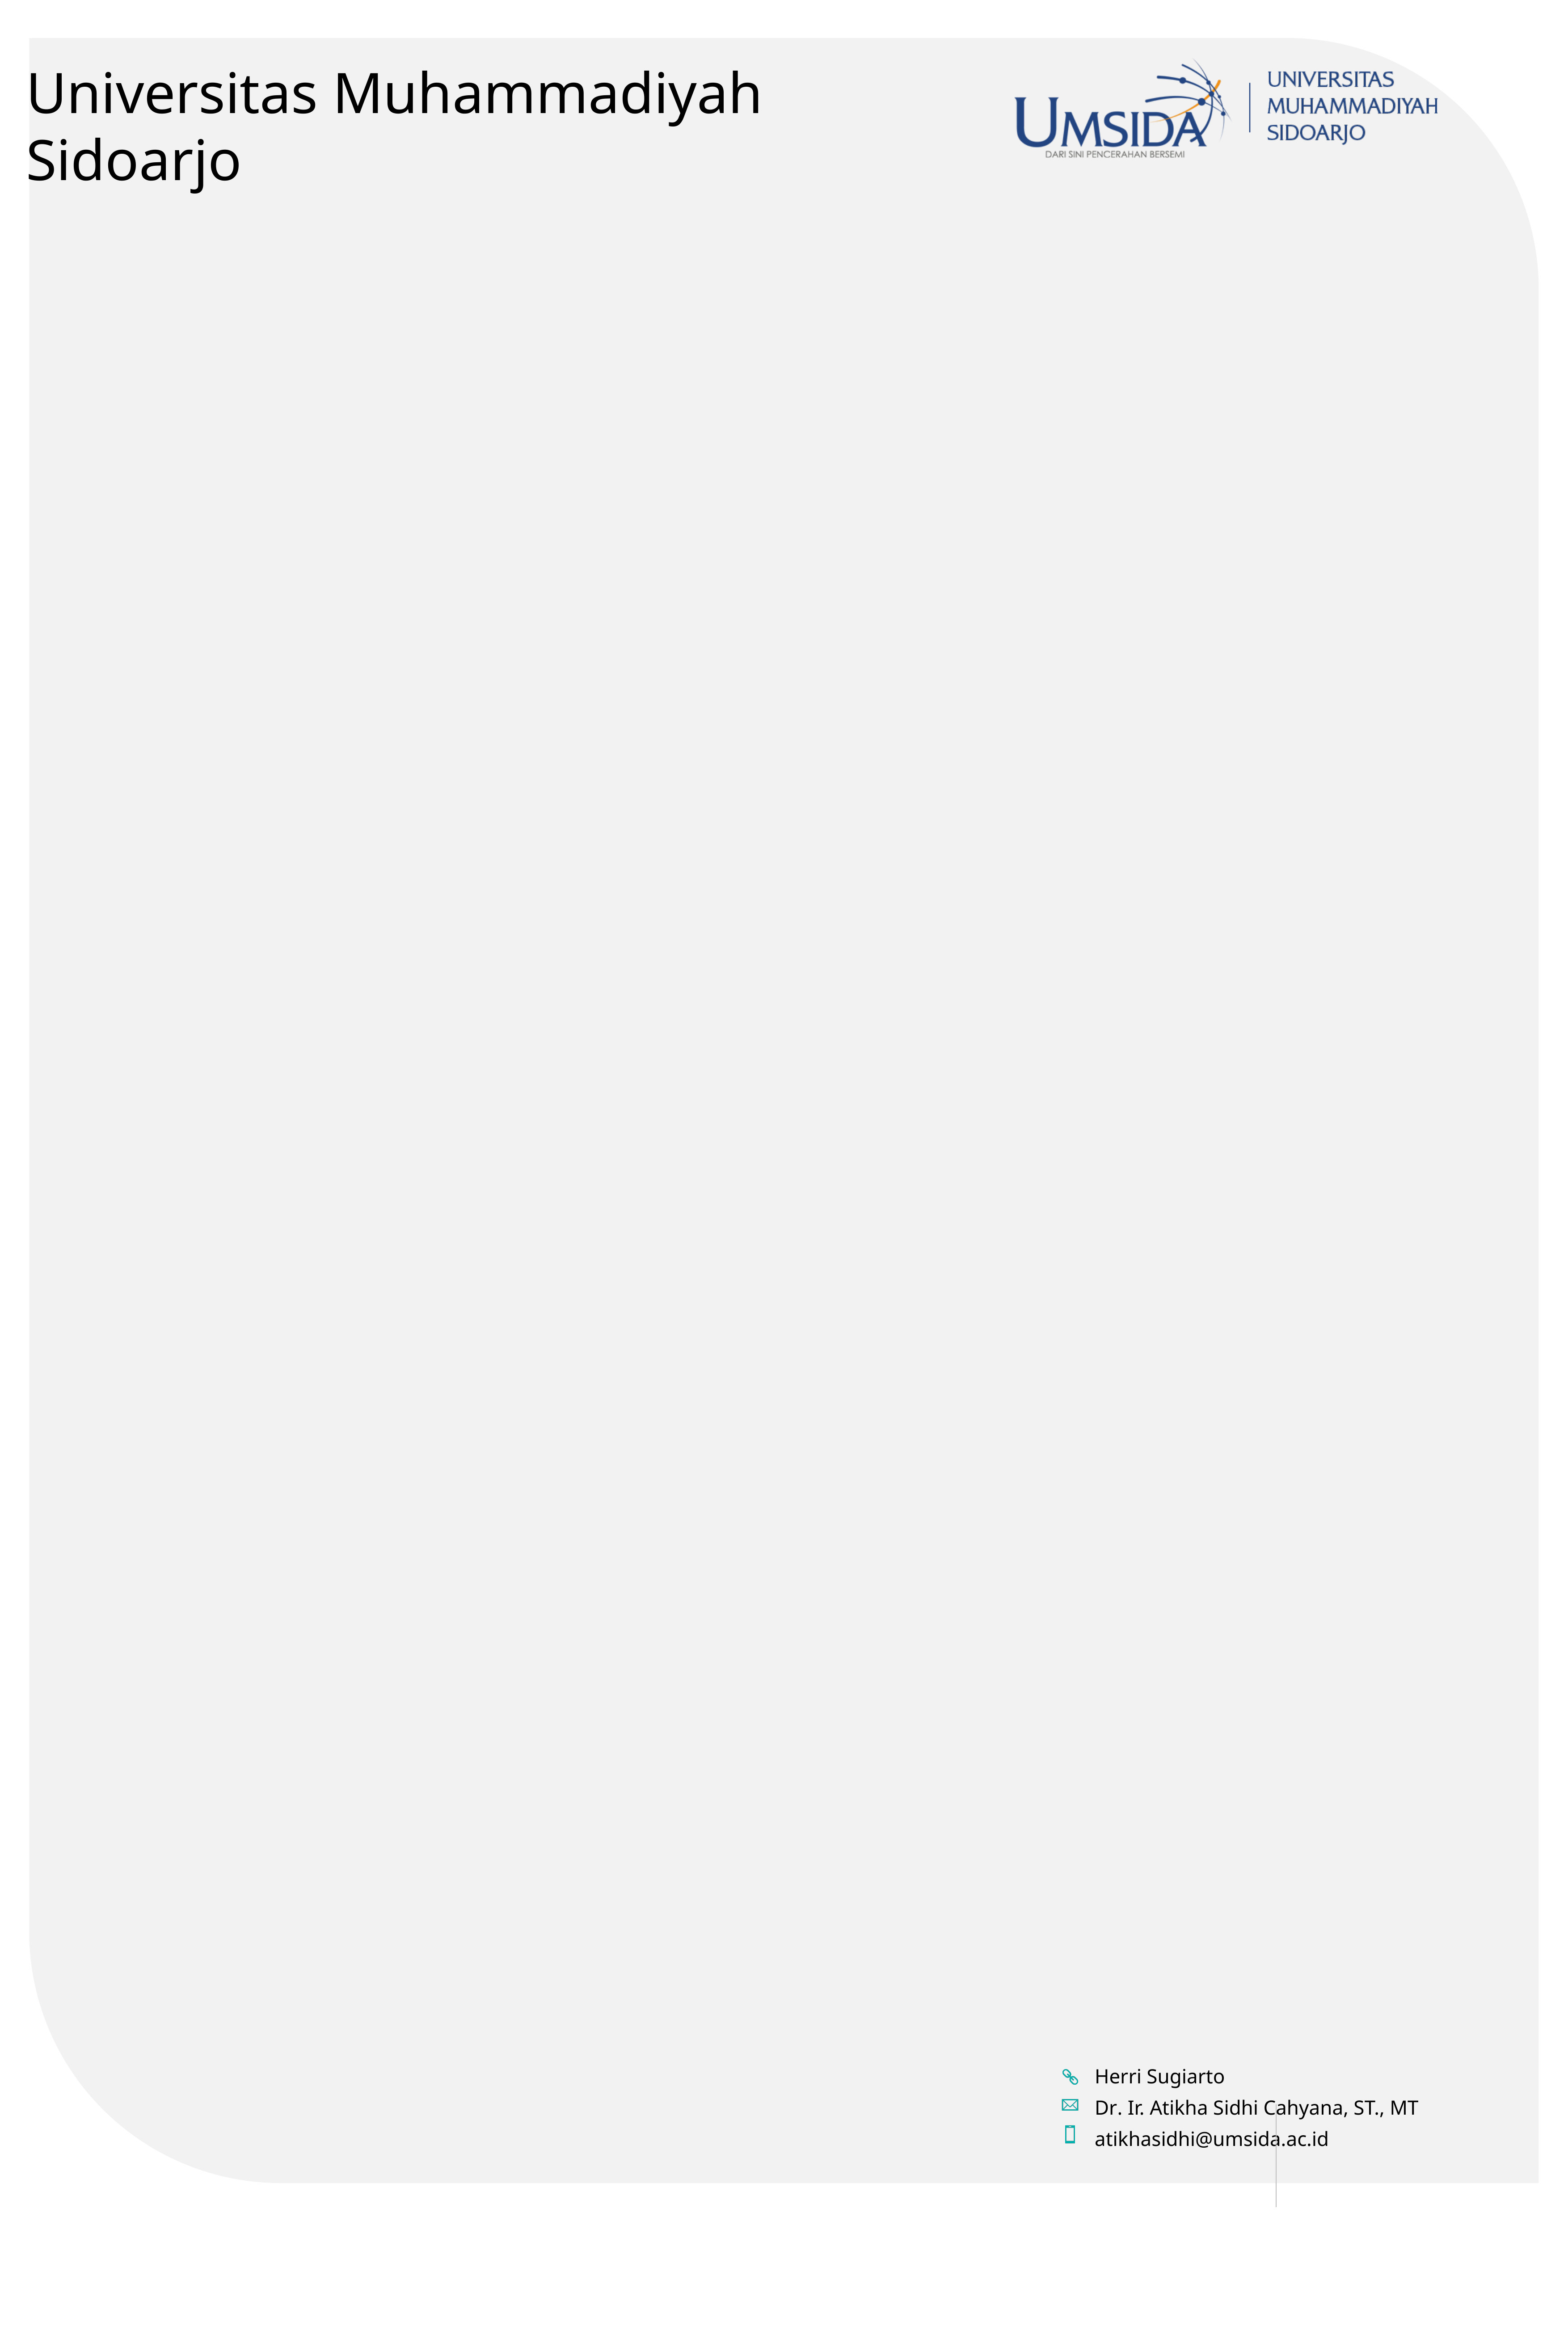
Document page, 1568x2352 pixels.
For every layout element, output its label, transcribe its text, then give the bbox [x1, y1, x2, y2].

text_box atikhasidhi@umsida.ac.id [1278, 2120, 1520, 2157]
picture [999, 55, 1504, 161]
picture [1060, 2095, 1080, 2115]
picture [1060, 2124, 1080, 2144]
text_box atikhasidhi@umsida.ac.id [1095, 2120, 1274, 2157]
text_box Dr. Ir. Atikha Sidhi Cahyana, ST., MT [1095, 2095, 1506, 2120]
text_box Universitas Muhammadiyah Sidoarjo [19, 54, 941, 195]
text_box Herri Sugiarto [1095, 2063, 1520, 2088]
picture [1059, 2066, 1081, 2088]
